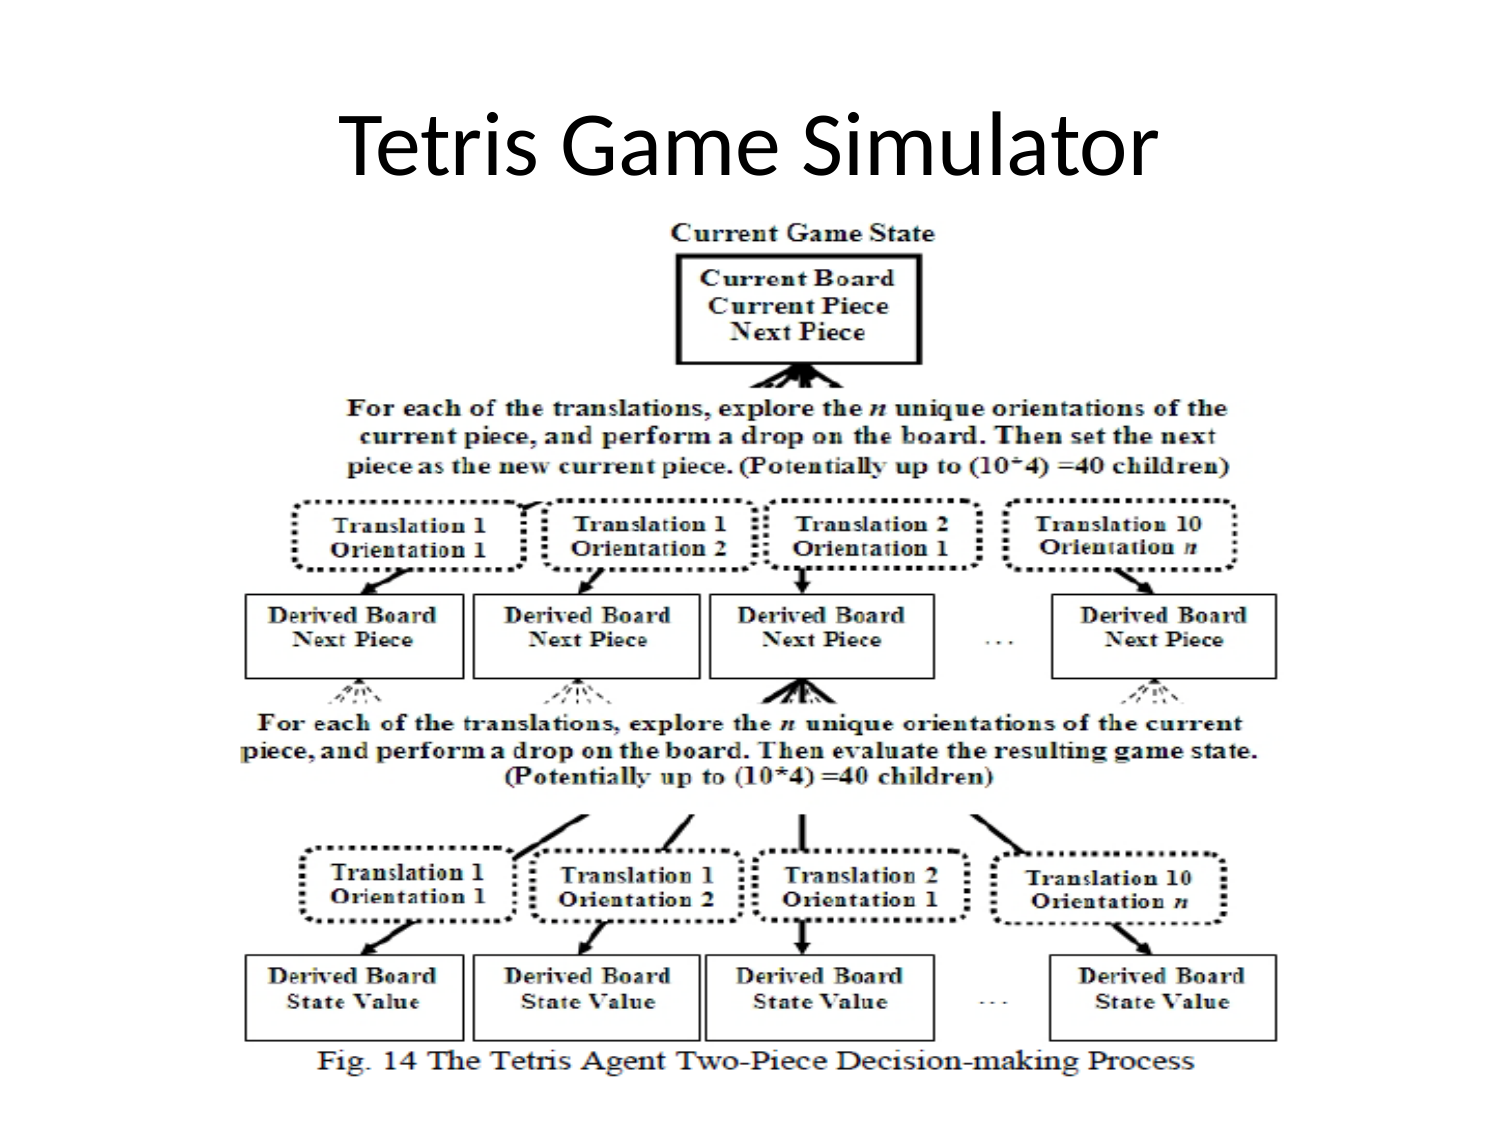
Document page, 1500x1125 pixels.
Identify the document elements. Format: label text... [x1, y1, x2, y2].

title Tetris Game Simulator [75, 45, 1425, 233]
picture [237, 212, 1288, 1083]
